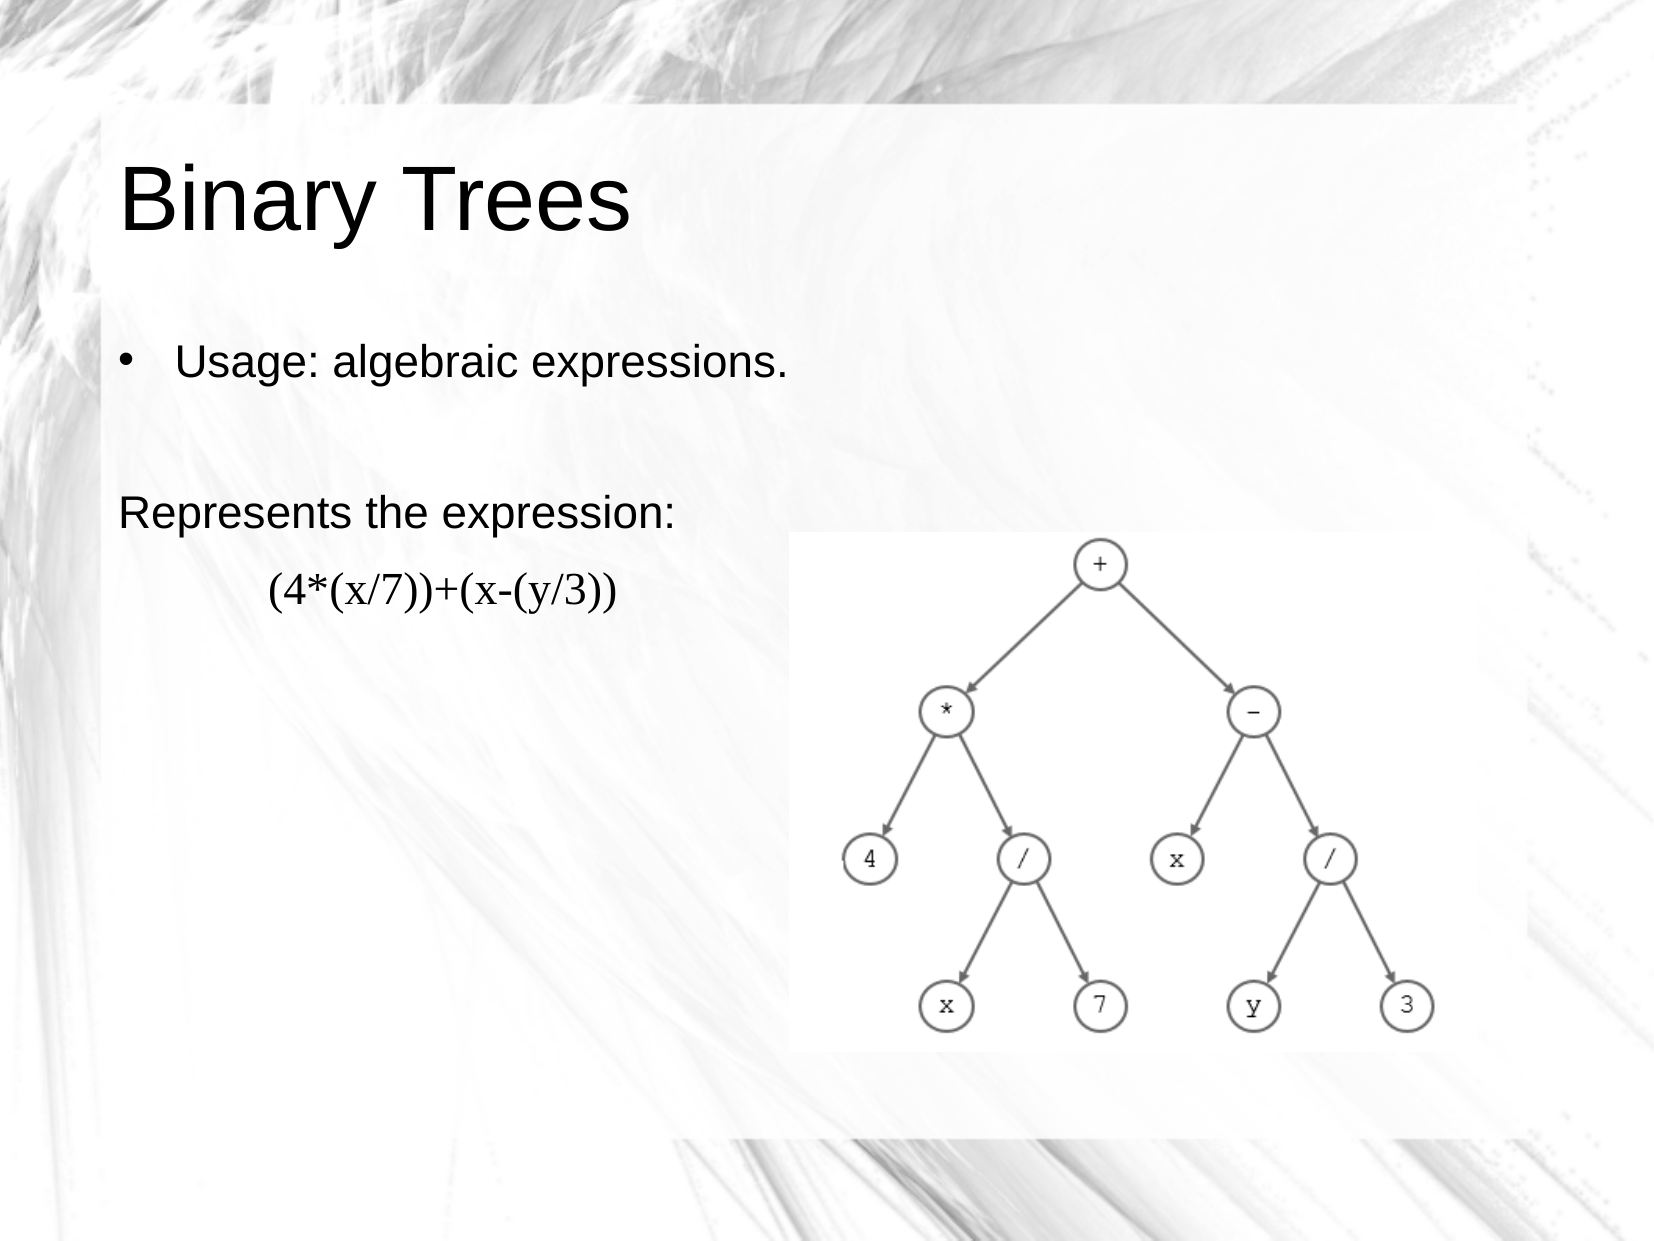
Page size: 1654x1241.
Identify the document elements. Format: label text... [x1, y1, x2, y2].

picture [0, 0, 1654, 1241]
title Binary Trees [118, 93, 1506, 299]
list Usage: algebraic expressions. Represents the expression: (4*(x/7))+(x-(y/3)) [118, 319, 1571, 1109]
